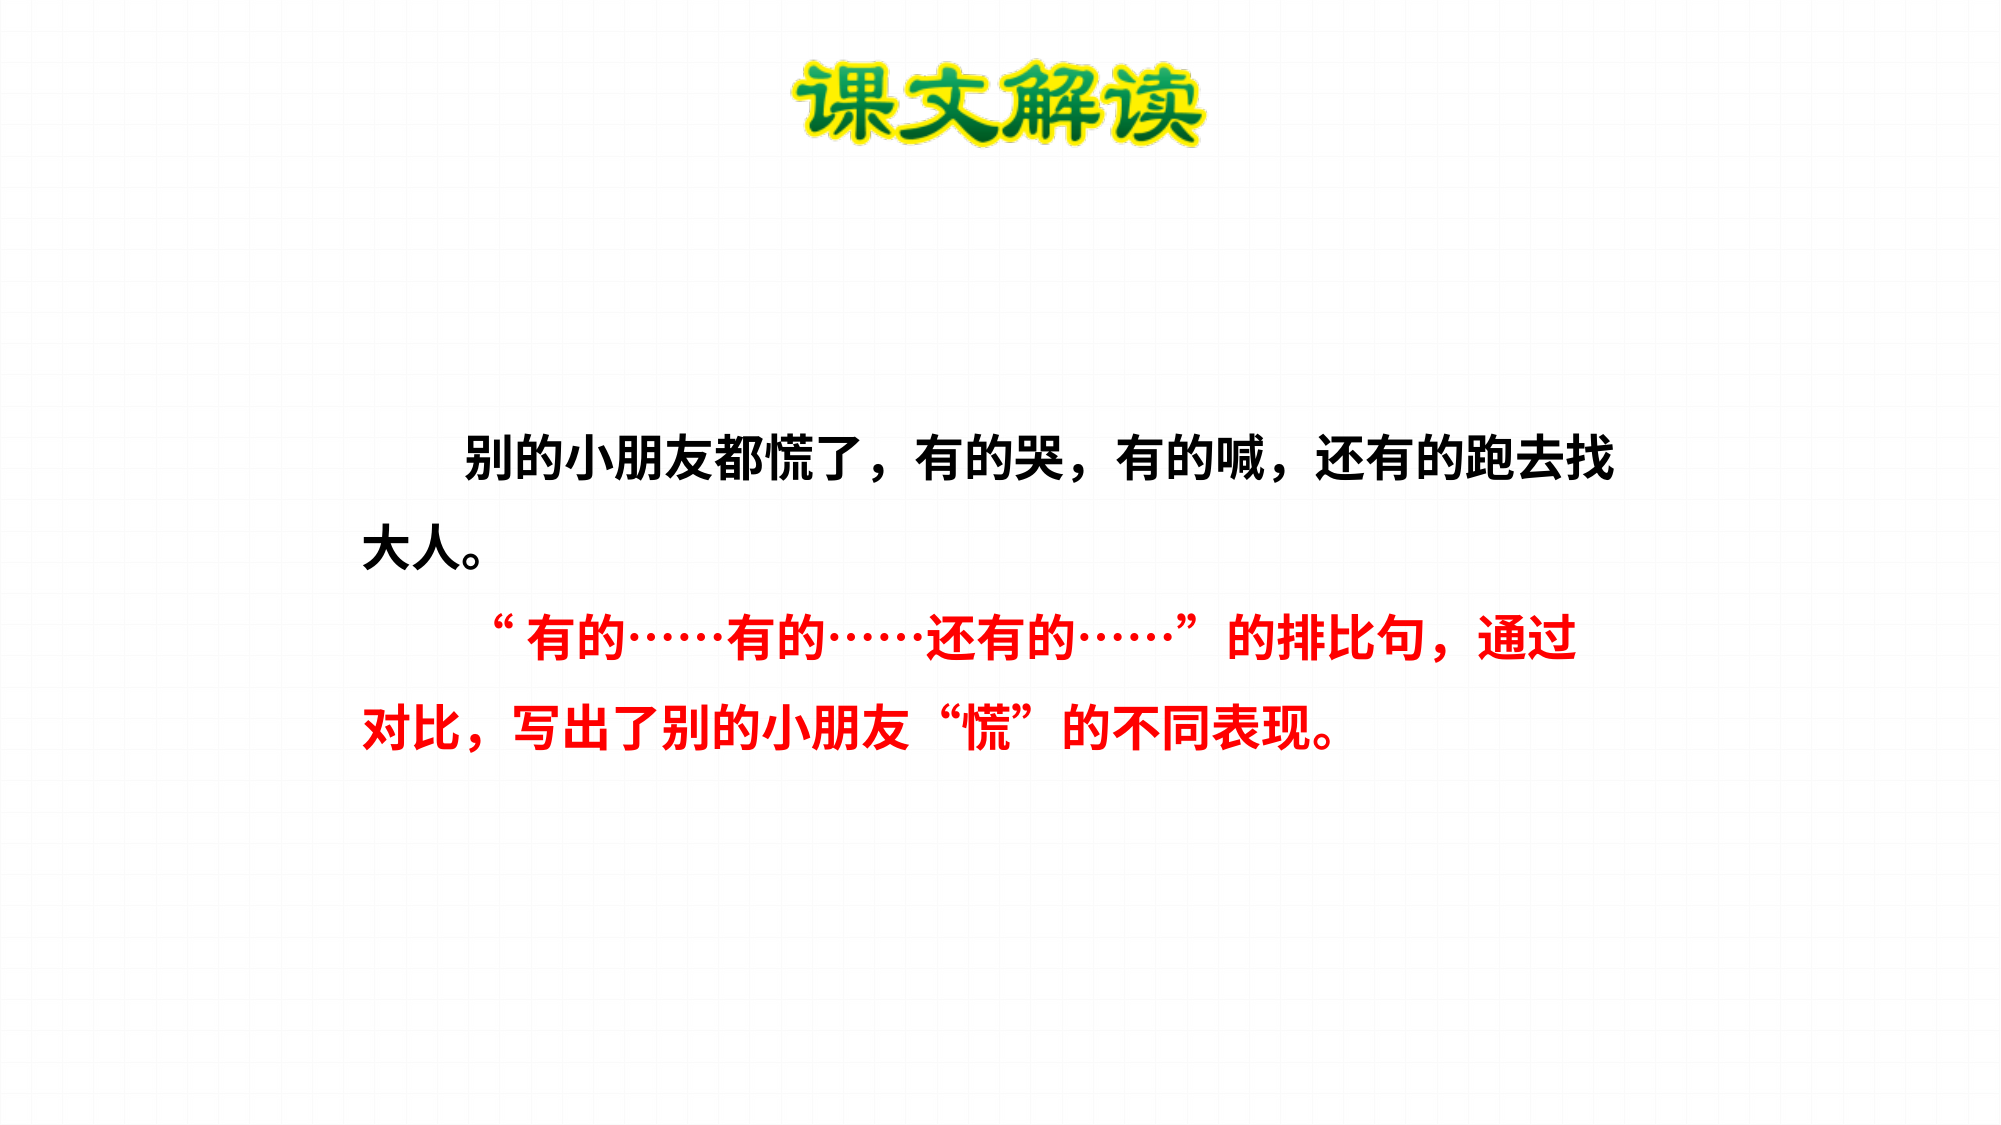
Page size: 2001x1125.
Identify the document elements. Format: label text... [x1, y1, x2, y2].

text_box 别的小朋友都慌了，有的哭，有的喊，还有的跑去找大人。 “有的……有的……还有的……”的排比句，通过对比，写出了别的小朋友“慌”的不同表现。 [346, 388, 1641, 764]
picture [788, 54, 1214, 154]
